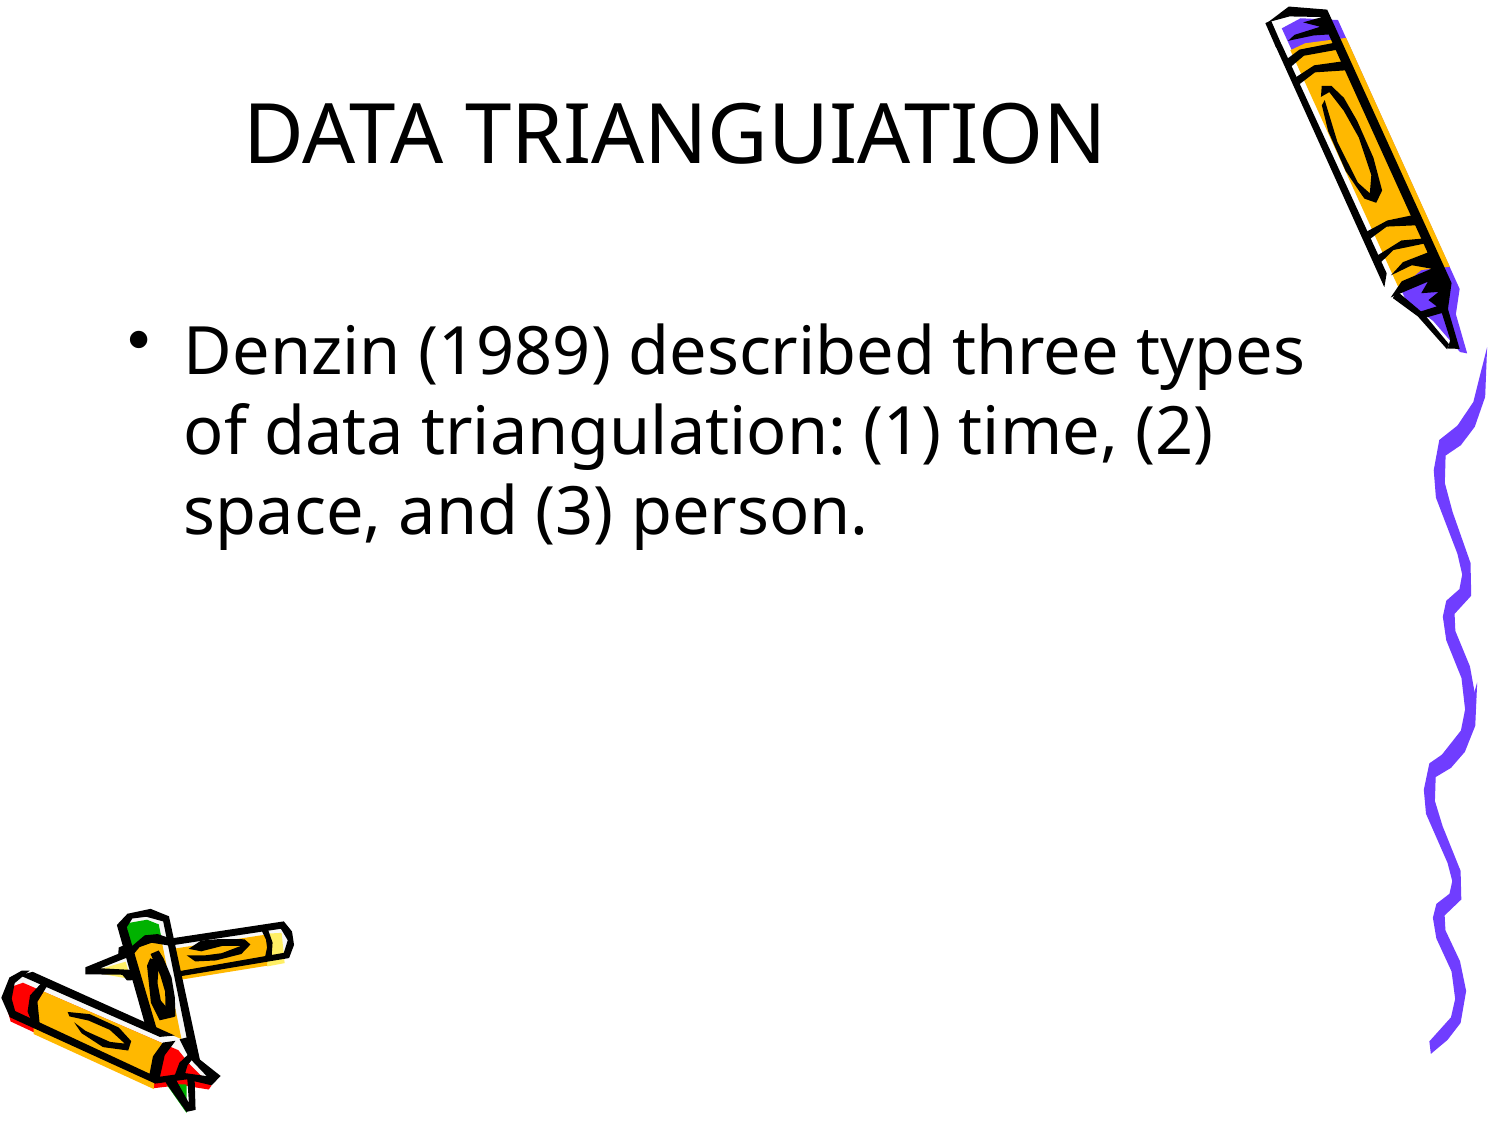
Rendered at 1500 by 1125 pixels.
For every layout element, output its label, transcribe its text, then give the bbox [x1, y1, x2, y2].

title DATA TRIANGUIATION [112, 24, 1240, 288]
list Denzin (1989) described three types of data triangulation: (1) time, (2) space, and (3) person. [112, 299, 1376, 901]
